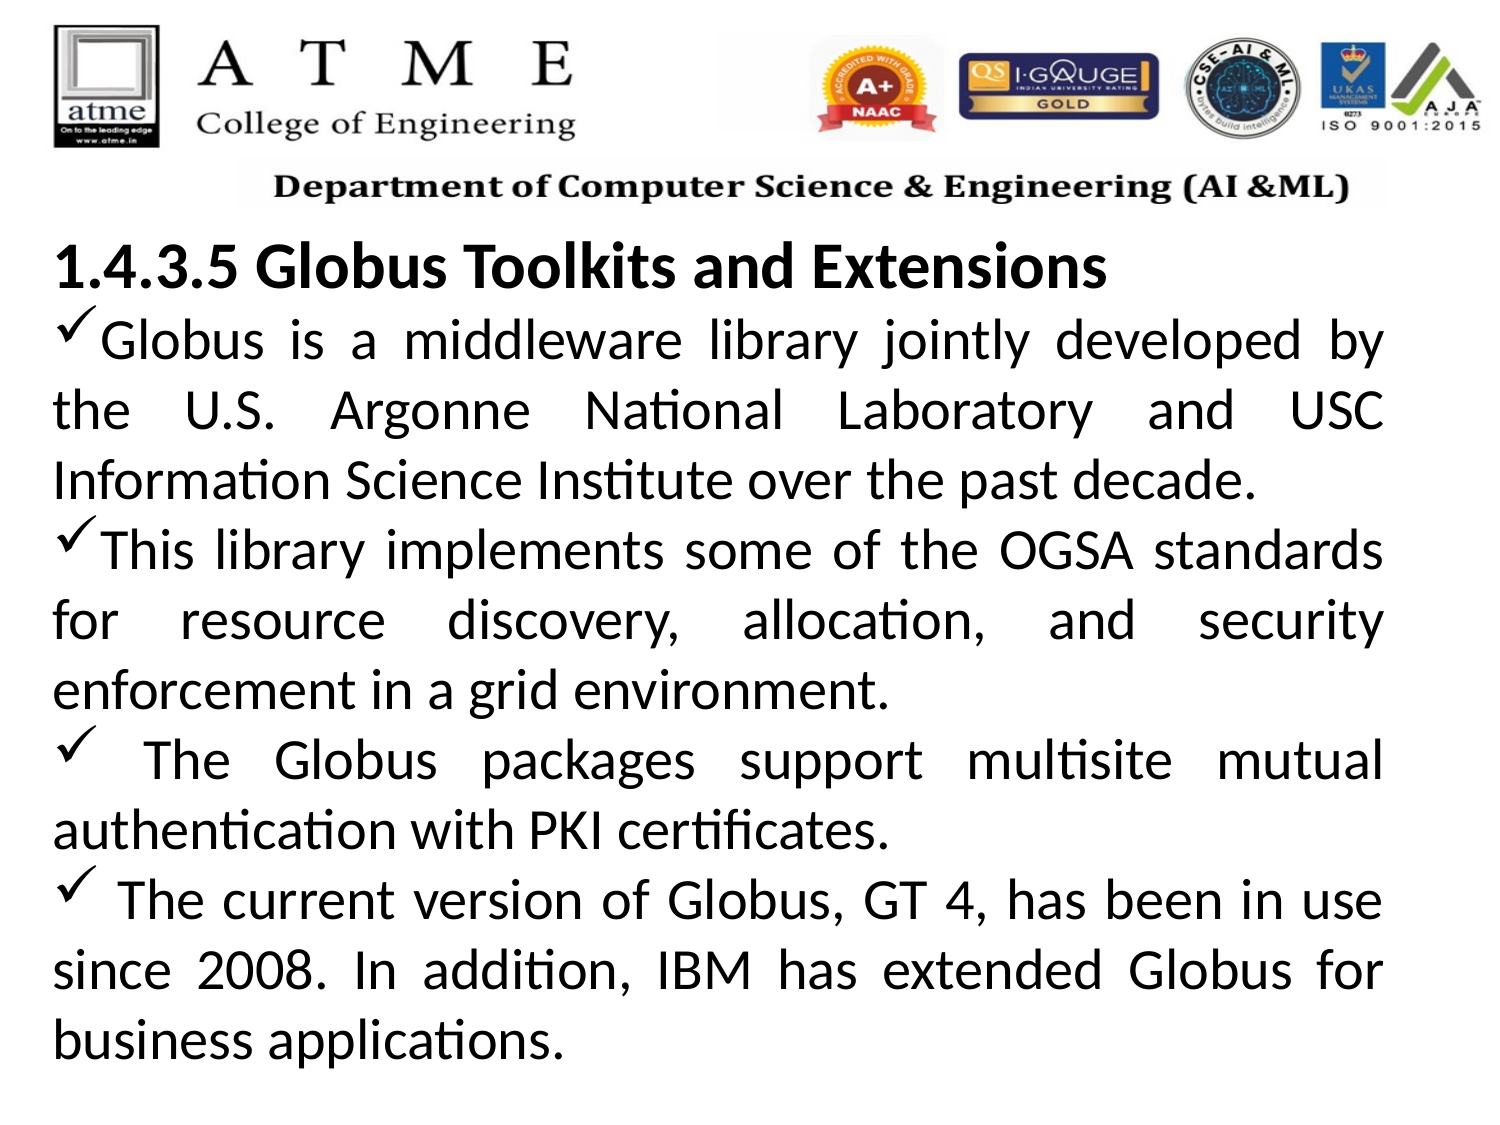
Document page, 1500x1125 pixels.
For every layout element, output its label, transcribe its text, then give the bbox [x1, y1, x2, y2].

text_box 1.4.3.5 Globus Toolkits and Extensions Globus is a middleware library jointly developed by the U.S. Argonne National Laboratory and USC Information Science Institute over the past decade. This library implements some of the OGSA standards for resource discovery, allocation, and security enforcement in a grid environment. The Globus packages support multisite mutual authentication with PKI certificates. The current version of Globus, GT 4, has been in use since 2008. In addition, IBM has extended Globus for business applications. [37, 234, 1400, 1079]
picture [24, 0, 1500, 226]
